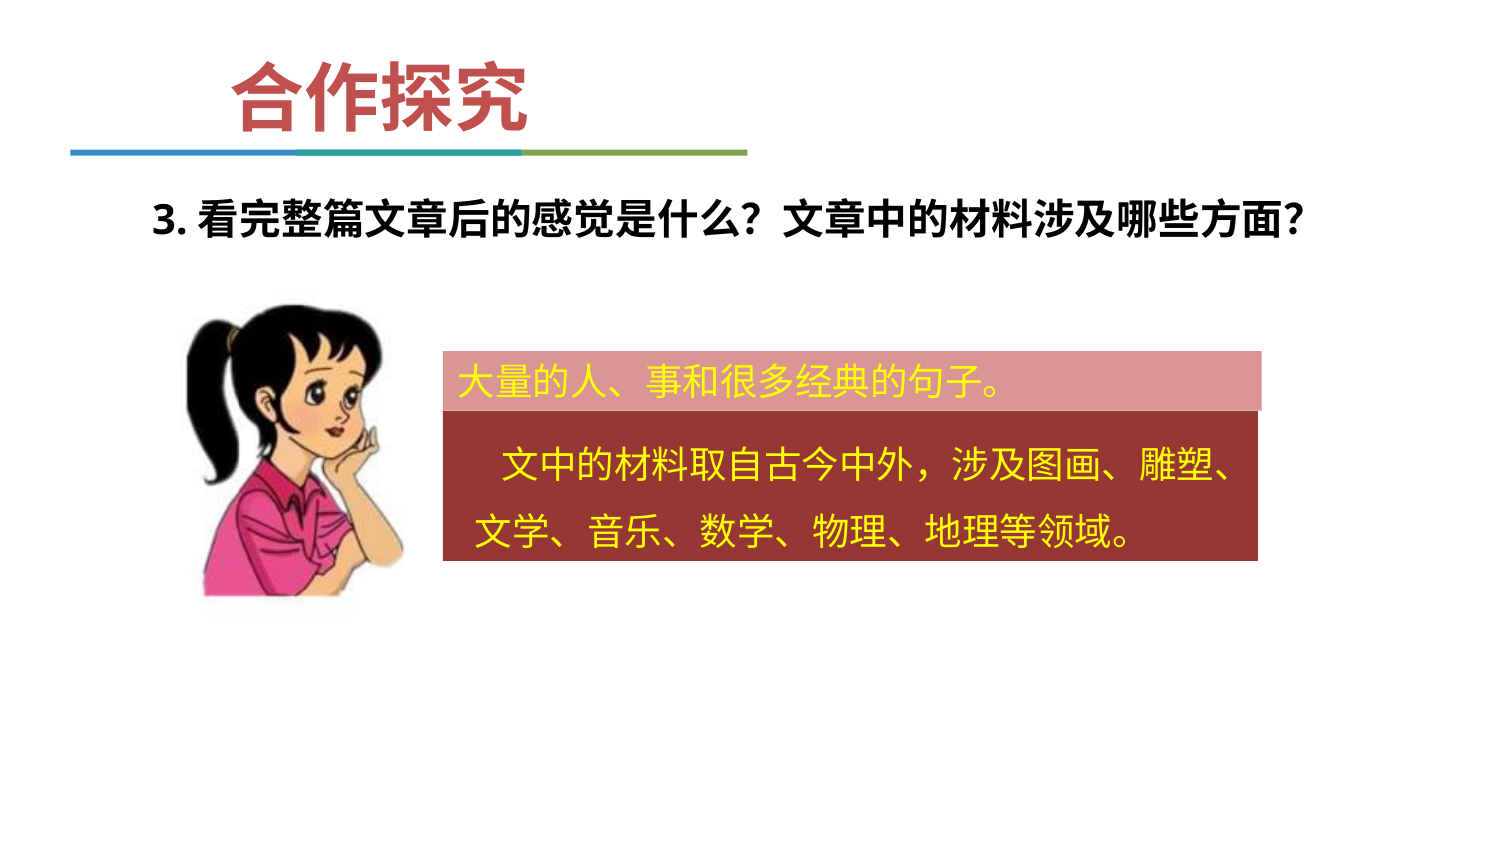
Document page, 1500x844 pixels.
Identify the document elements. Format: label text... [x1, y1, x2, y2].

text_box 大量的人、事和很多经典的句子。 [442, 351, 1262, 411]
text_box 合作探究 [215, 43, 609, 148]
text_box 文中的材料取自古今中外，涉及图画、雕塑、 文学、音乐、数学、物理、地理等领域。 [442, 410, 1258, 561]
picture [167, 292, 429, 652]
text_box 3.看完整篇文章后的感觉是什么？文章中的材料涉及哪些方面？ [137, 185, 1413, 251]
text_box [522, 149, 748, 156]
text_box [70, 149, 296, 156]
text_box [296, 149, 522, 156]
